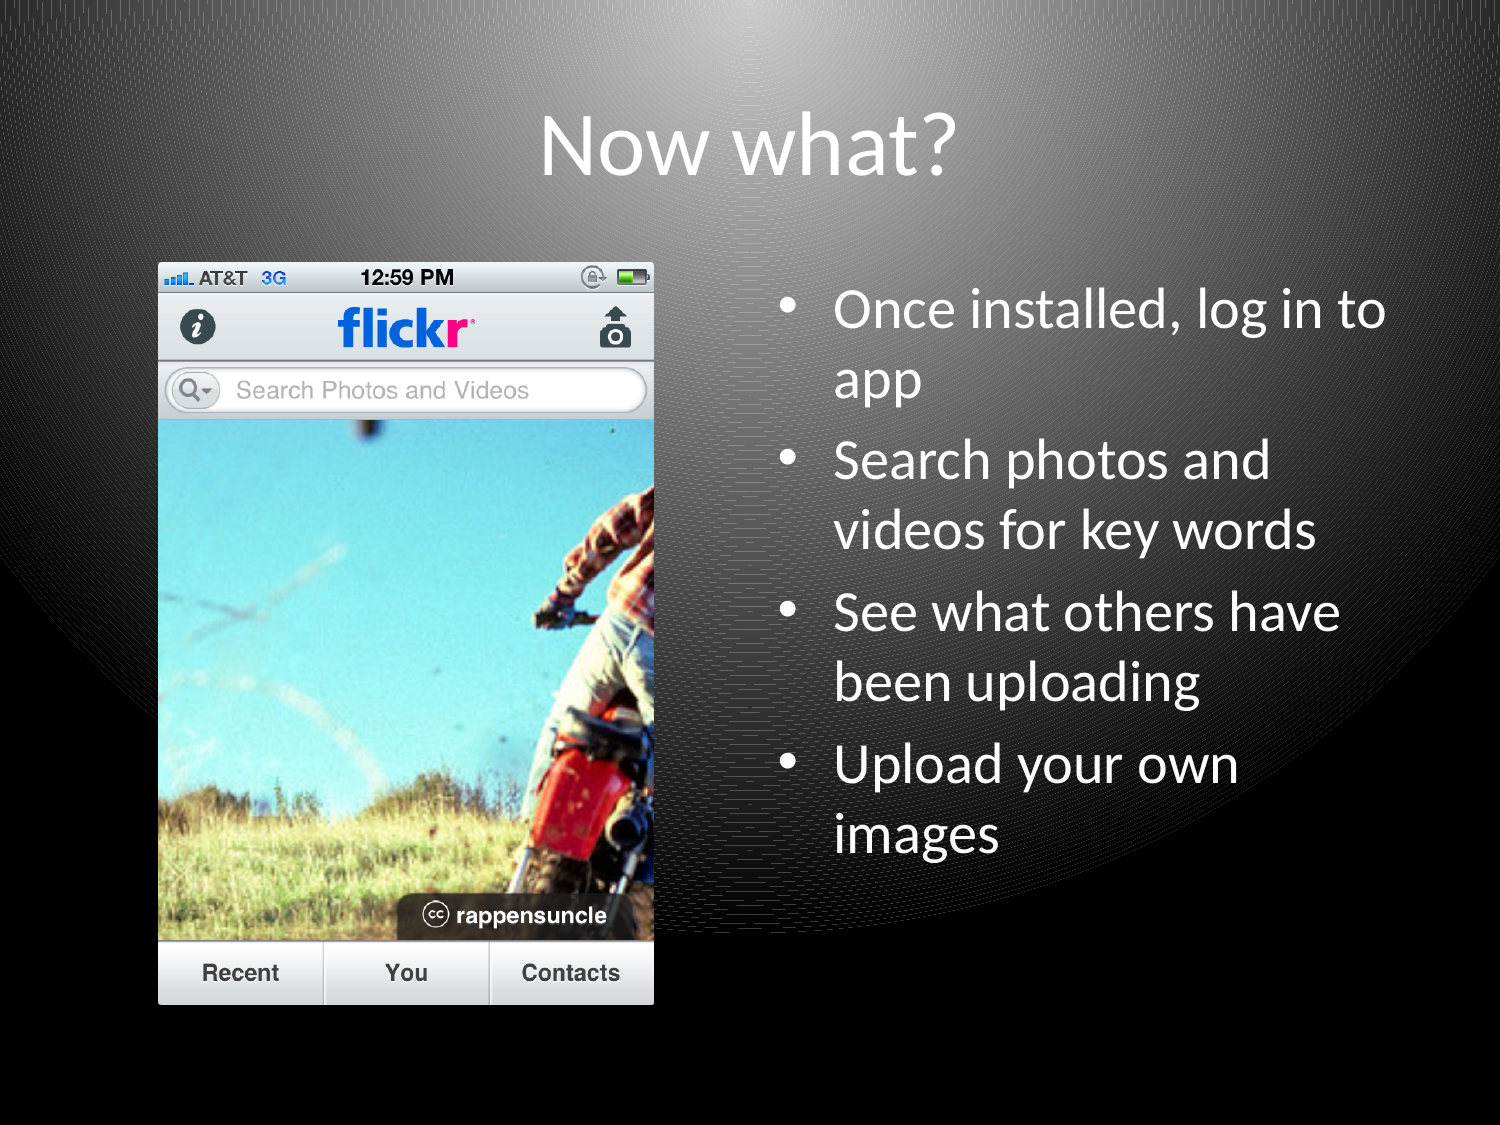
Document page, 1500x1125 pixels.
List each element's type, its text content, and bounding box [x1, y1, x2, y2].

list Once installed, log in to app Search photos and videos for key words See what others have been uploading Upload your own images [762, 262, 1425, 1005]
title Now what? [75, 45, 1425, 233]
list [158, 262, 654, 1006]
